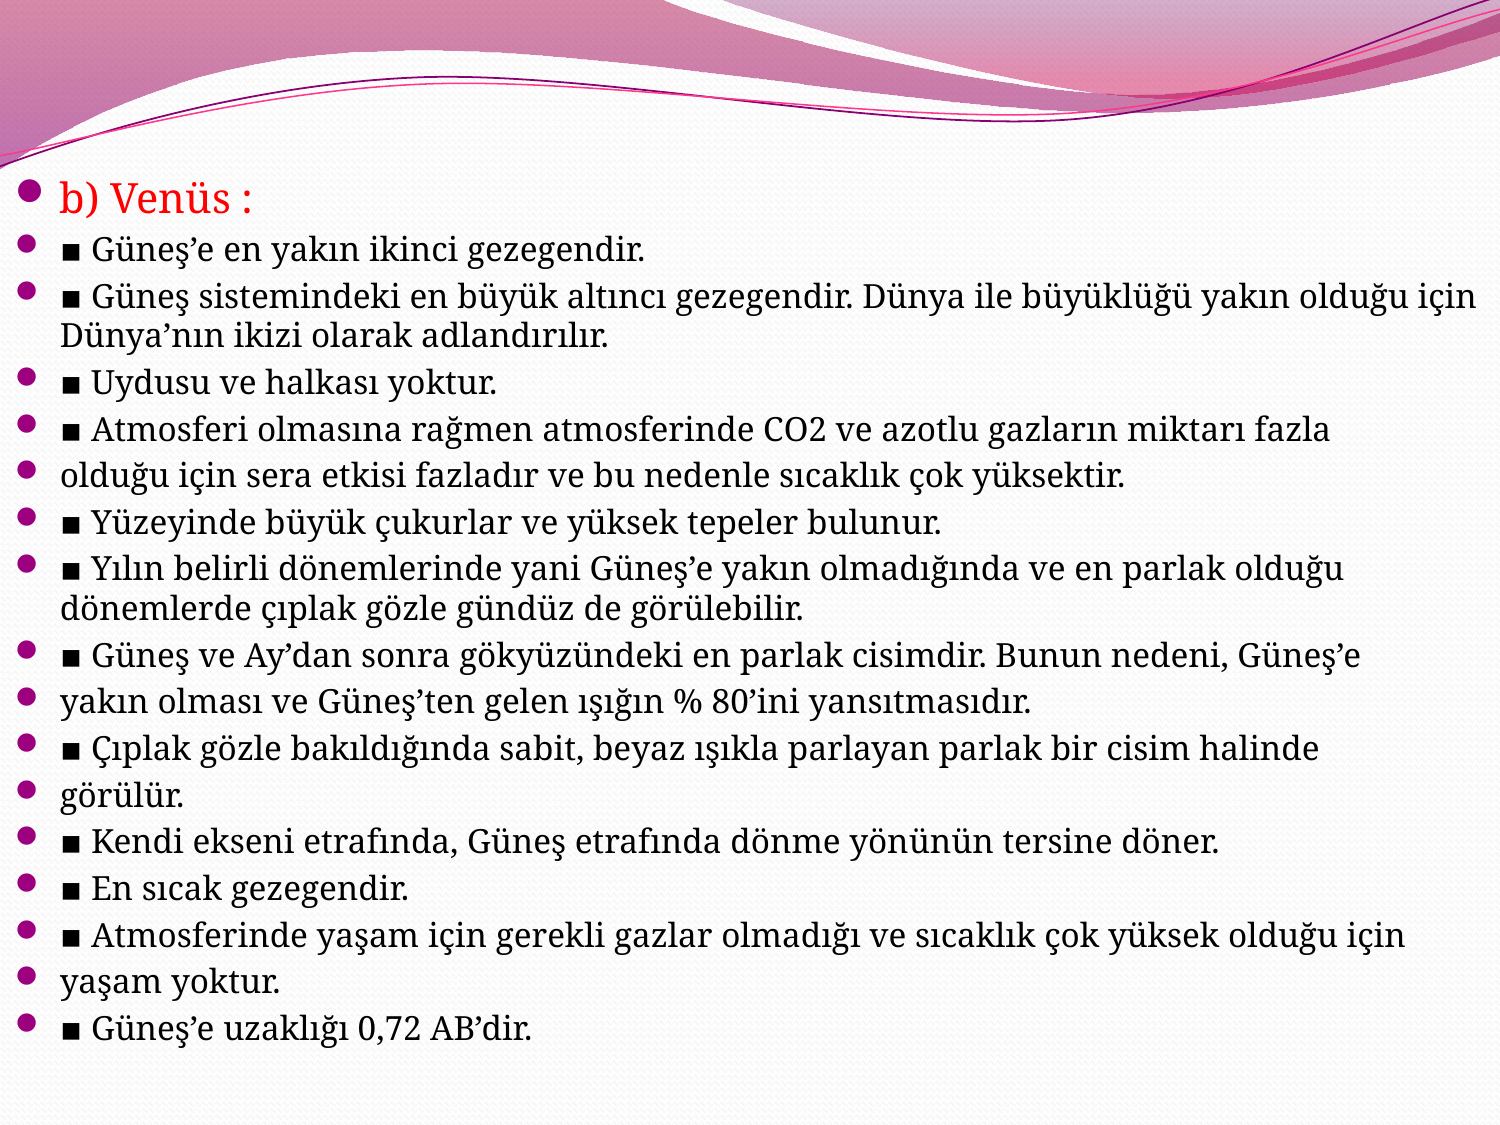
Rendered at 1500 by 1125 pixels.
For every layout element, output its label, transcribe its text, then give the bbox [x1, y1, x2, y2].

list b) Venüs : ▪ Güneş’e en yakın ikinci gezegendir. ▪ Güneş sistemindeki en büyük altıncı gezegendir. Dünya ile büyüklüğü yakın olduğu için Dünya’nın ikizi olarak adlandırılır. ▪ Uydusu ve halkası yoktur. ▪ Atmosferi olmasına rağmen atmosferinde CO2 ve azotlu gazların miktarı fazla olduğu için sera etkisi fazladır ve bu nedenle sıcaklık çok yüksektir. ▪ Yüzeyinde büyük çukurlar ve yüksek tepeler bulunur. ▪ Yılın belirli dönemlerinde yani Güneş’e yakın olmadığında ve en parlak olduğu dönemlerde çıplak gözle gündüz de görülebilir. ▪ Güneş ve Ay’dan sonra gökyüzündeki en parlak cisimdir. Bunun nedeni, Güneş’e yakın olması ve Güneş’ten gelen ışığın % 80’ini yansıtmasıdır. ▪ Çıplak gözle bakıldığında sabit, beyaz ışıkla parlayan parlak bir cisim halinde görülür. ▪ Kendi ekseni etrafında, Güneş etrafında dönme yönünün tersine döner. ▪ En sıcak gezegendir. ▪ Atmosferinde yaşam için gerekli gazlar olmadığı ve sıcaklık çok yüksek olduğu için yaşam yoktur. ▪ Güneş’e uzaklığı 0,72 AB’dir. [0, 164, 1500, 1125]
